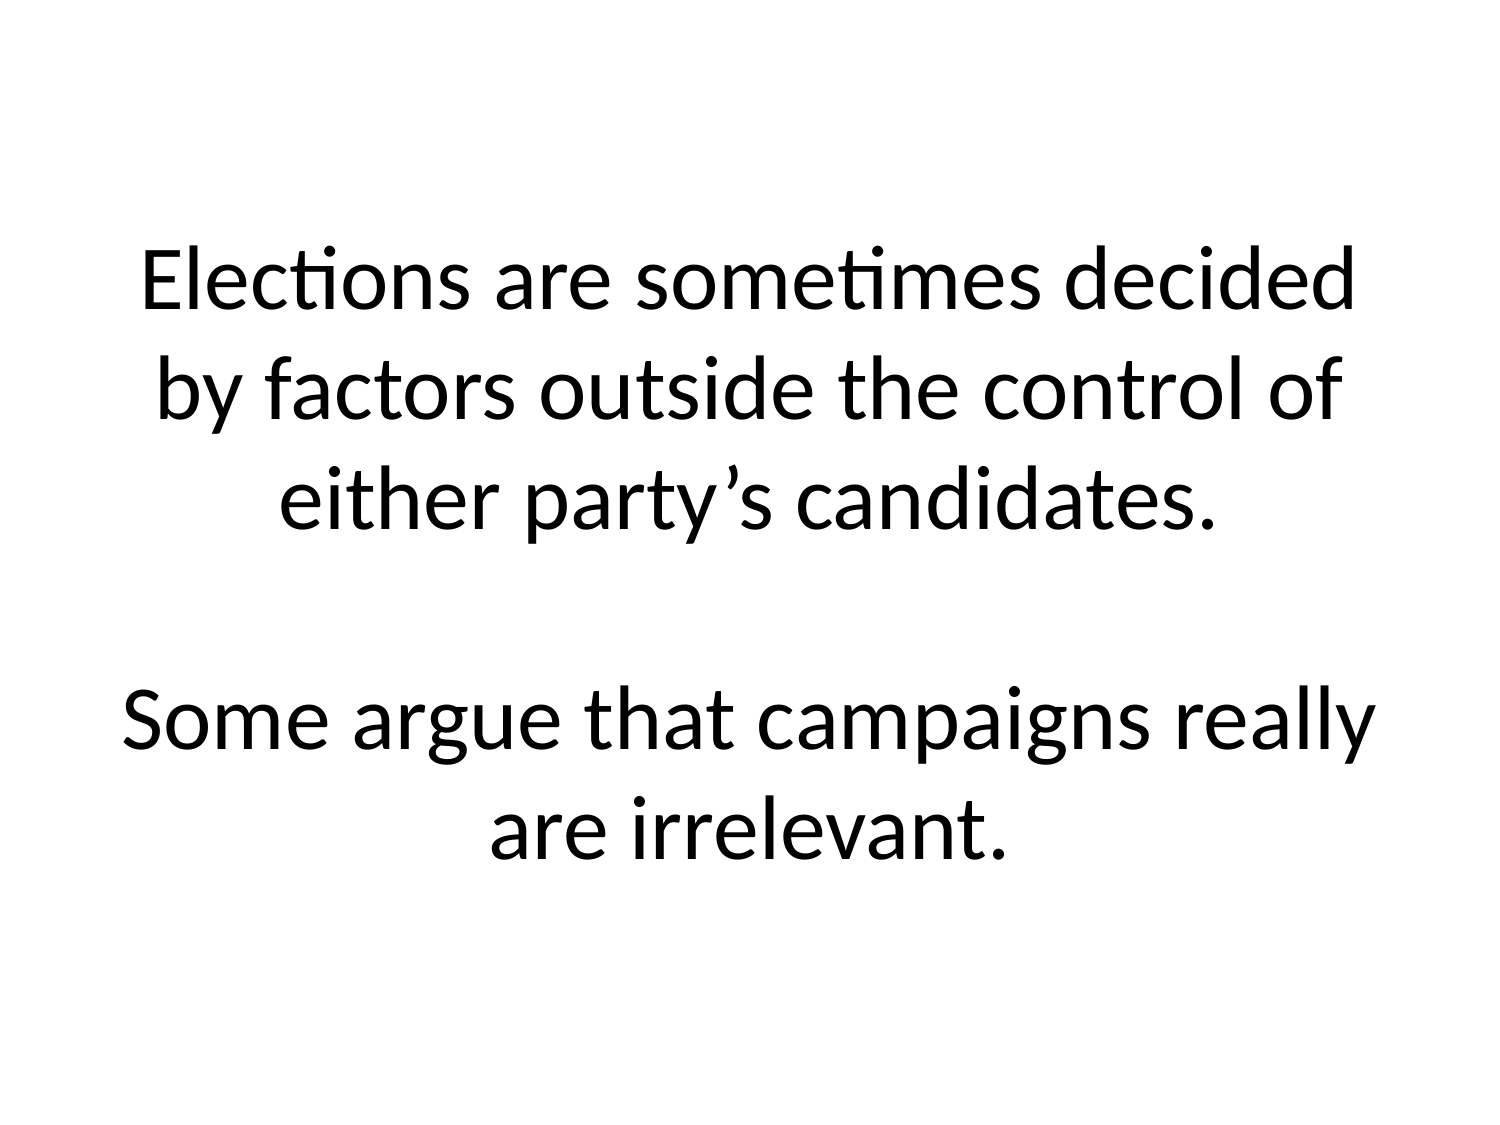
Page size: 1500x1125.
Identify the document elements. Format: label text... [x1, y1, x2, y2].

title Elections are sometimes decided by factors outside the control of either party’s candidates. Some argue that campaigns really are irrelevant. [74, 44, 1426, 1051]
